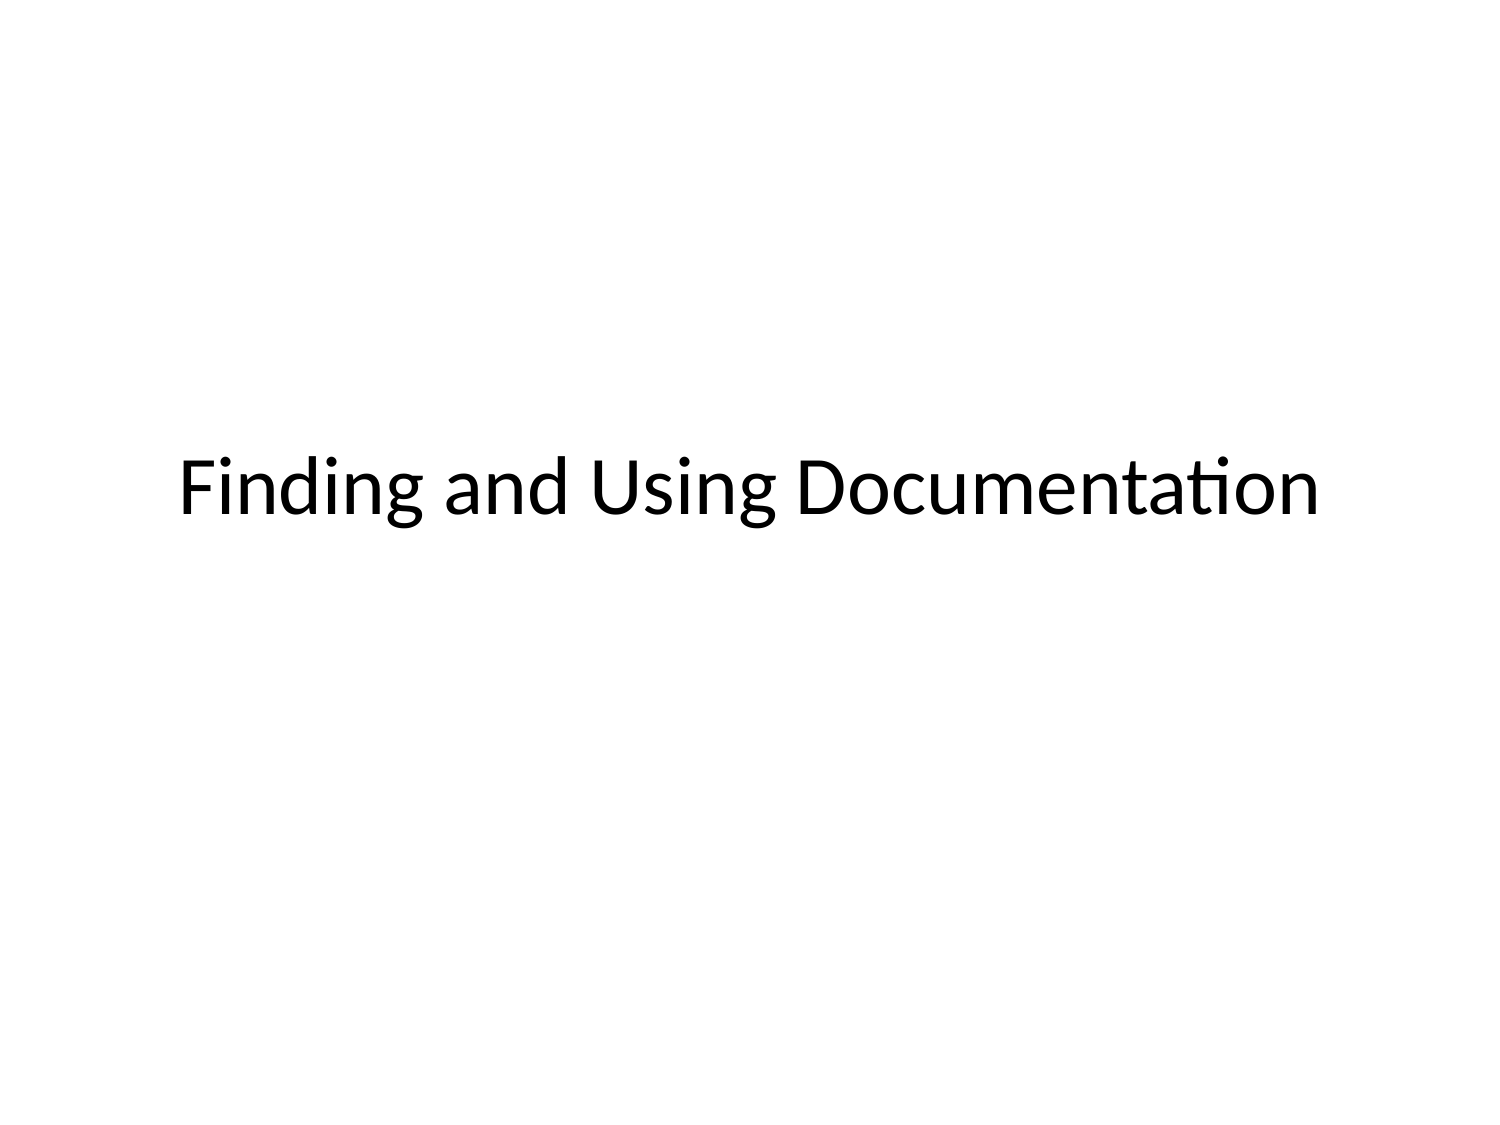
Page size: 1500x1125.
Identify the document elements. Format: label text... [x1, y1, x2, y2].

title Finding and Using Documentation [75, 387, 1425, 575]
